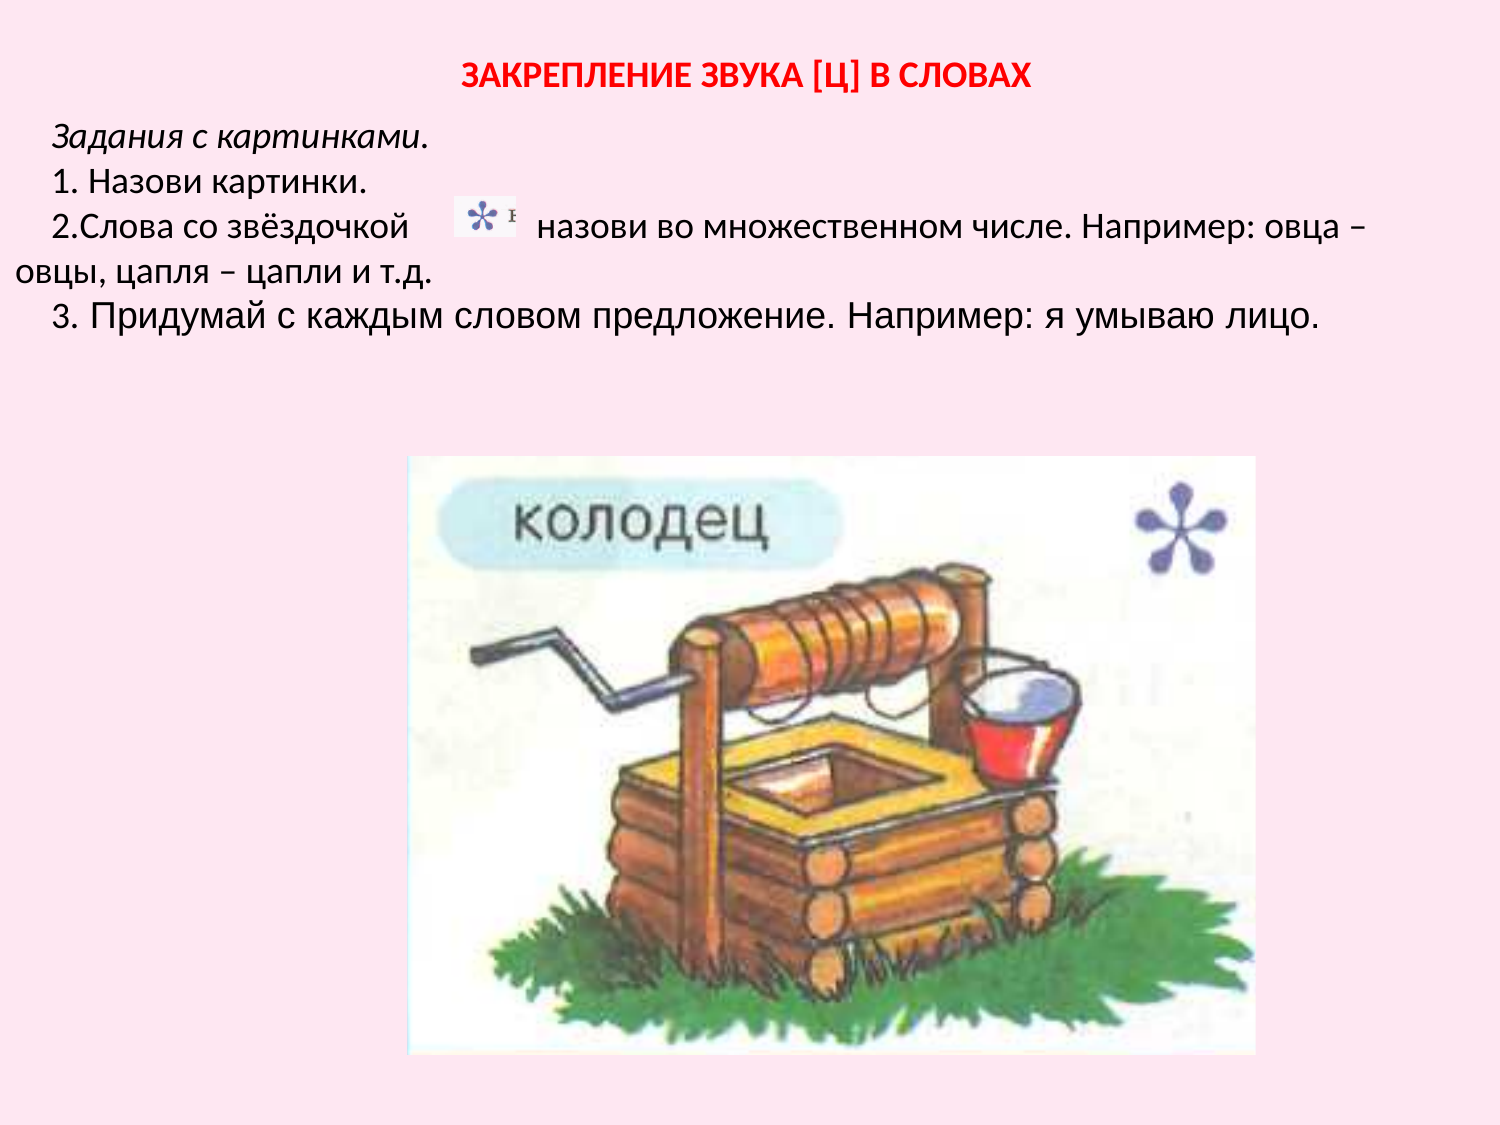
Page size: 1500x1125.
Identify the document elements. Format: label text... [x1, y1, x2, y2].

picture [407, 455, 1256, 1055]
picture [454, 195, 516, 238]
text_box Задания с картинками. 1. Назови картинки. 2.Слова со звёздочкой назови во множественном числе. Например: овца – овцы, цапля – цапли и т.д. 3. Придумай с каждым словом предложение. Например: я умываю лицо. [0, 103, 1453, 389]
text_box ЗАКРЕПЛЕНИЕ ЗВУКА [Ц] В СЛОВАХ [446, 75, 1047, 103]
text_box [0, 0, 1500, 75]
